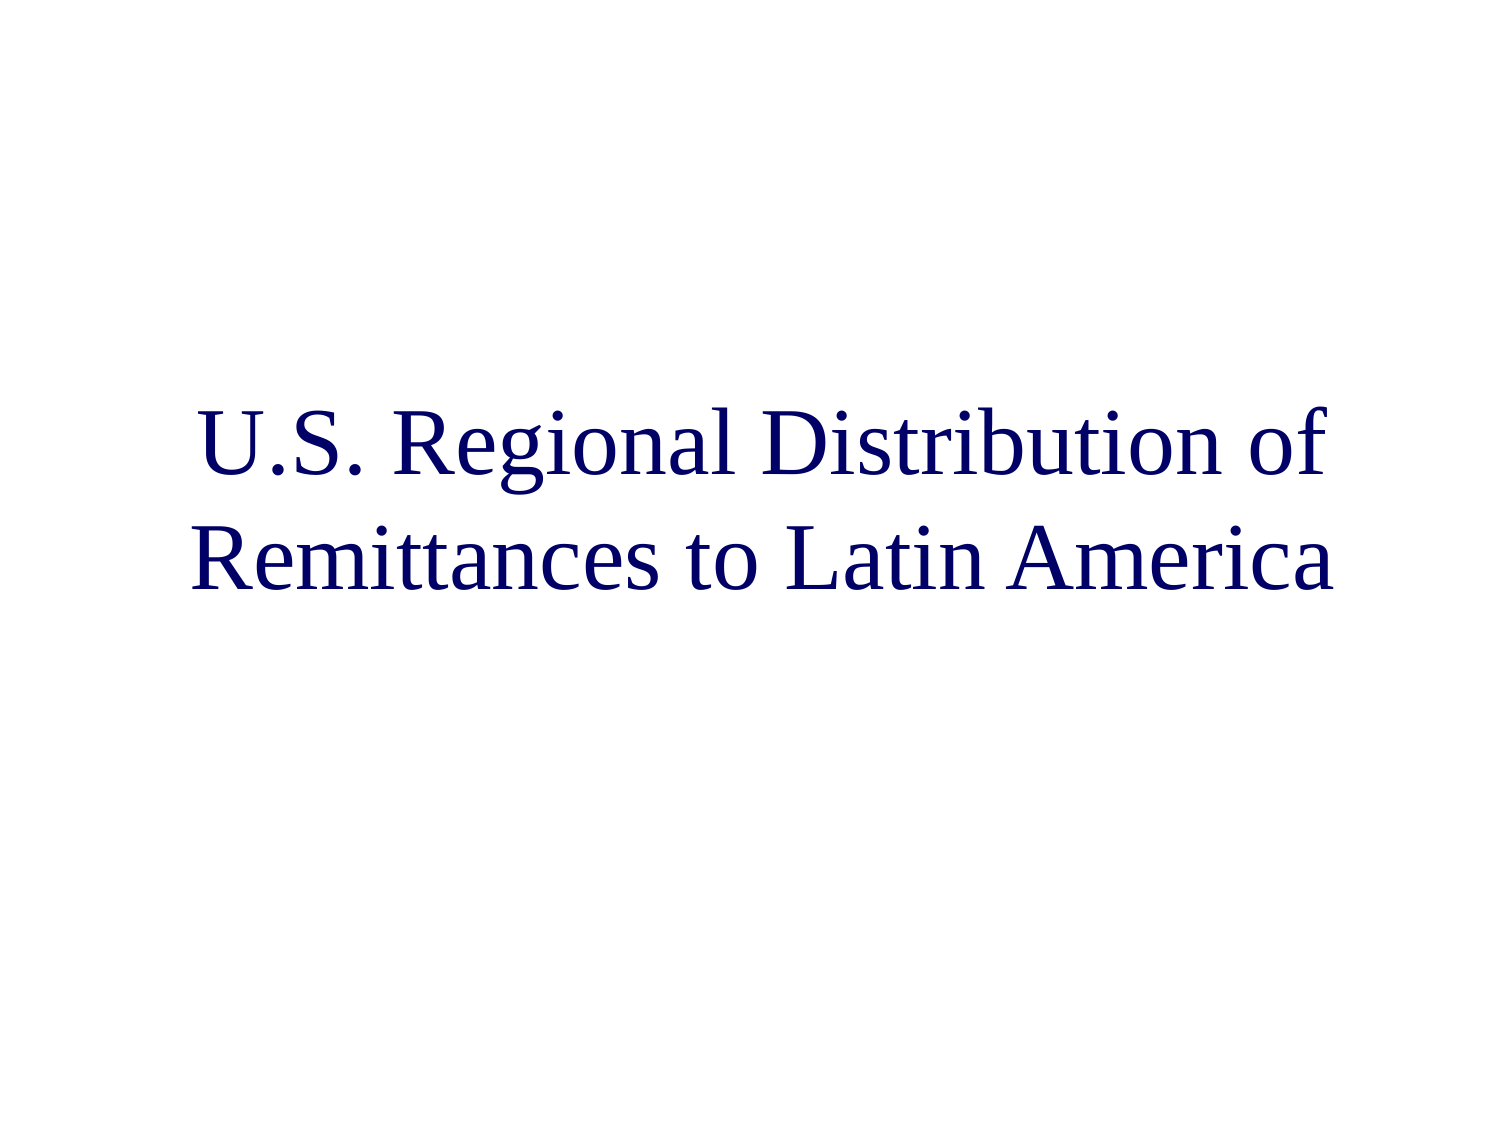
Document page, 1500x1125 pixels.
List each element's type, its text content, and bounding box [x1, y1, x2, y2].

title U.S. Regional Distribution of Remittances to Latin America [149, 299, 1376, 688]
